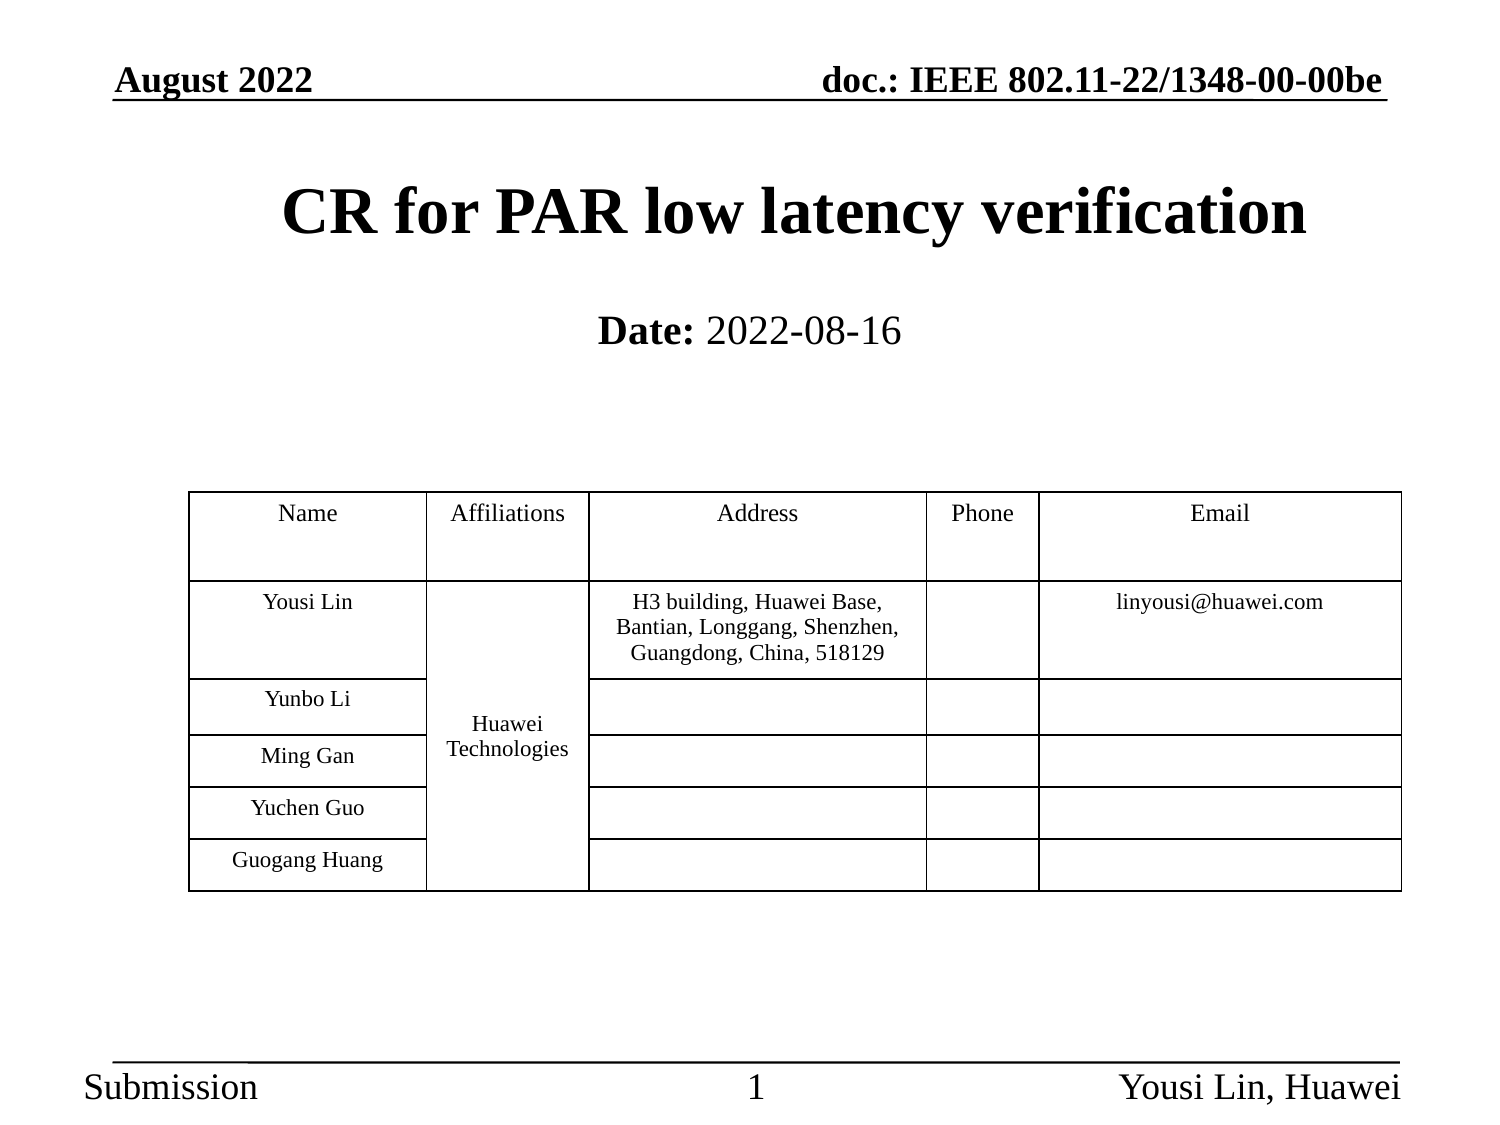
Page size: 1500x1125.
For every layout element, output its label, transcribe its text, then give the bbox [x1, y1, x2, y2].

table_header Affiliations [427, 493, 588, 580]
table_cell [1040, 840, 1401, 890]
table_cell [927, 680, 1038, 734]
table_cell Ming Gan [190, 736, 426, 786]
text_box Date: 2022-08-16 [112, 295, 1388, 358]
table_cell [590, 680, 926, 734]
slide_number 1 [712, 1061, 800, 1093]
table_cell [590, 736, 926, 786]
table_cell [927, 788, 1038, 838]
table_cell [927, 840, 1038, 890]
table_cell Guogang Huang [190, 840, 426, 890]
table_header Name [190, 493, 426, 580]
table_cell [1040, 788, 1401, 838]
table_cell [1040, 680, 1401, 734]
text_box CR for PAR low latency verification [157, 85, 1433, 327]
table_cell [1040, 736, 1401, 786]
footer Yousi Lin, Huawei [1115, 1061, 1402, 1125]
table_cell [927, 736, 1038, 786]
table_cell [590, 788, 926, 838]
table_cell [927, 582, 1038, 678]
table_header Address [590, 493, 926, 580]
table_cell Huawei Technologies [427, 582, 588, 890]
table_cell H3 building, Huawei Base, Bantian, Longgang, Shenzhen, Guangdong, China, 518129 [590, 582, 926, 678]
table_cell linyousi@huawei.com [1040, 582, 1401, 678]
table_cell Yousi Lin [190, 582, 426, 678]
table_cell [590, 840, 926, 890]
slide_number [114, 0, 316, 101]
table_cell Yunbo Li [190, 680, 426, 734]
table_header Phone [927, 493, 1038, 580]
table_cell Yuchen Guo [190, 788, 426, 838]
table_header Email [1040, 493, 1401, 580]
